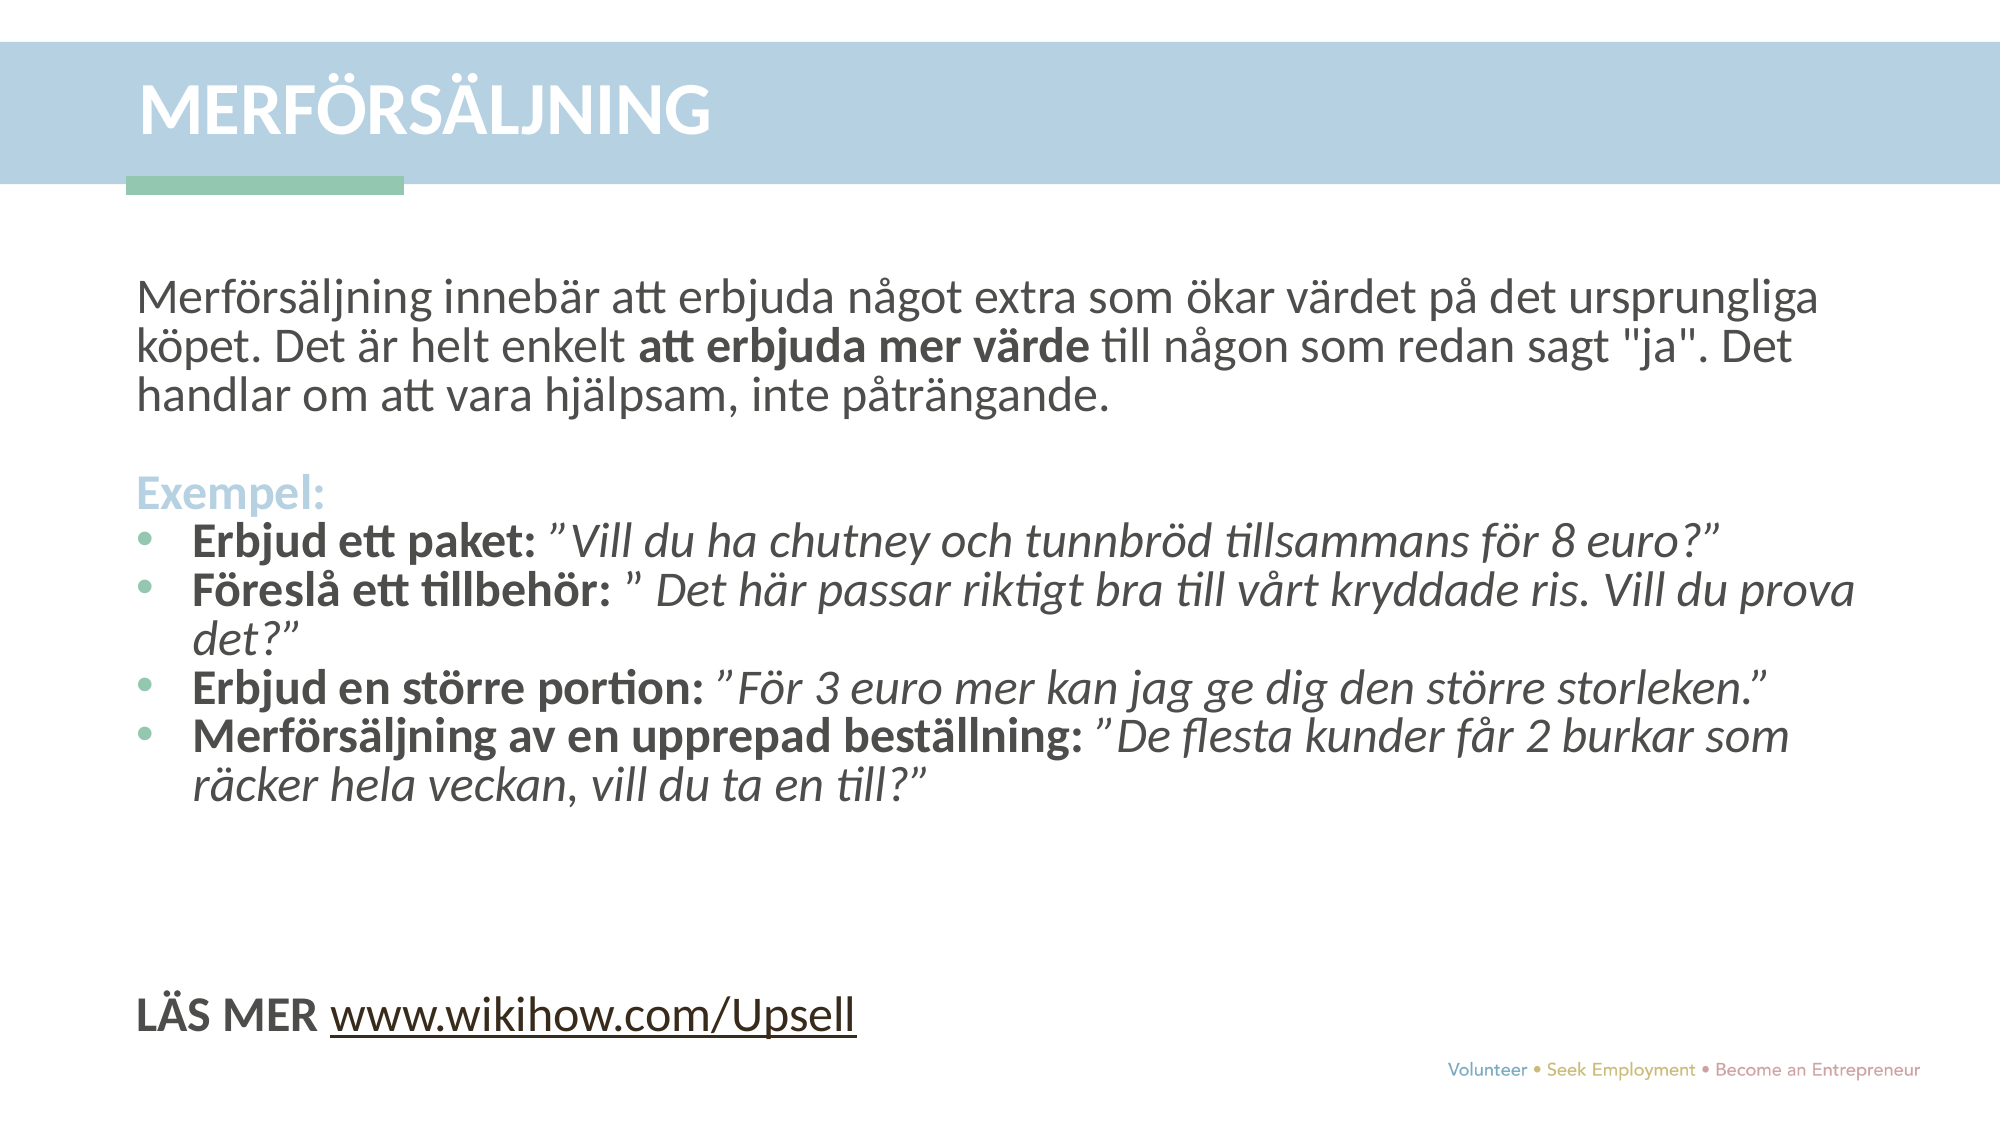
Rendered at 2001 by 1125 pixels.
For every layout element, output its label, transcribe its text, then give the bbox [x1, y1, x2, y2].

list MERFÖRSÄLJNING [123, 51, 1913, 170]
picture [1418, 1046, 1971, 1103]
list Merförsäljning innebär att erbjuda något extra som ökar värdet på det ursprungliga köpet. Det är helt enkelt att erbjuda mer värde till någon som redan sagt "ja". Det handlar om att vara hjälpsam, inte påträngande. Exempel: Erbjud ett paket: ”Vill du ha chutney och tunnbröd tillsammans för 8 euro?” Föreslå ett tillbehör: ” Det här passar riktigt bra till vårt kryddade ris. Vill du prova det?” Erbjud en större portion: ”För 3 euro mer kan jag ge dig den större storleken.” Merförsäljning av en upprepad beställning: ”De flesta kunder får 2 burkar som räcker hela veckan, vill du ta en till?” LÄS MER www.wikihow.com/Upsell [121, 267, 1883, 1005]
